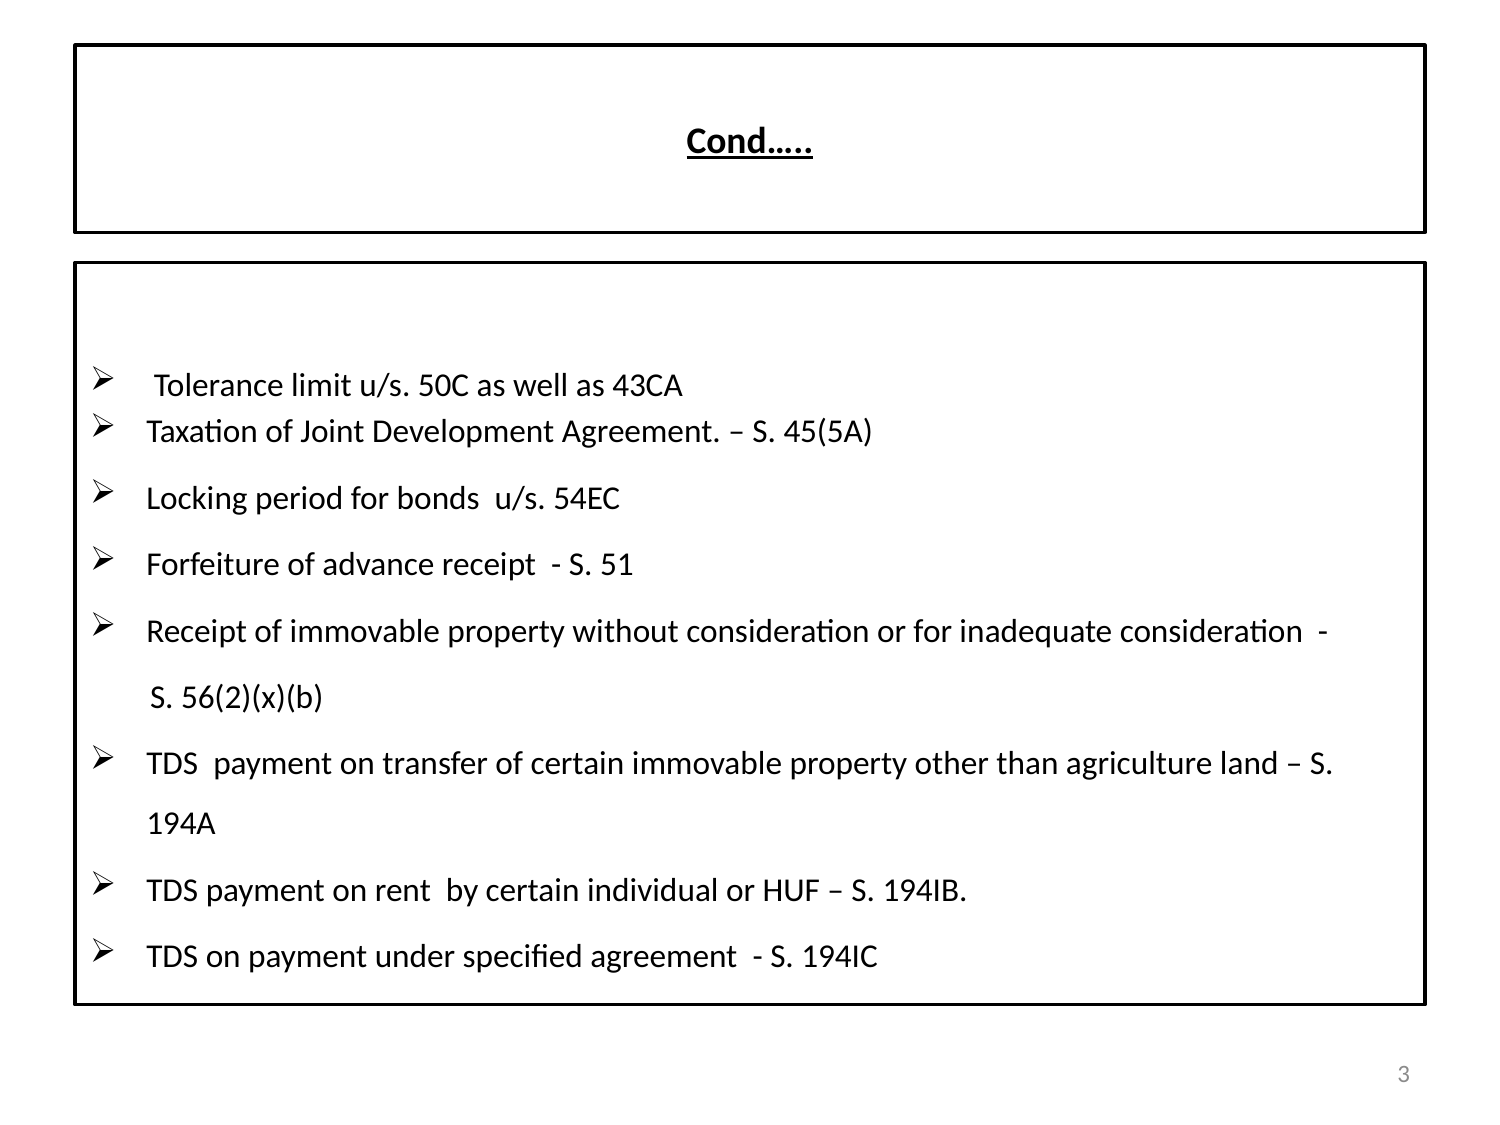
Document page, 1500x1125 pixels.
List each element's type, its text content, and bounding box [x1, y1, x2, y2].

slide_number 3 [1074, 1042, 1425, 1103]
title Cond….. [75, 45, 1425, 233]
list Tolerance limit u/s. 50C as well as 43CA Taxation of Joint Development Agreement. – S. 45(5A) Locking period for bonds u/s. 54EC Forfeiture of advance receipt - S. 51 Receipt of immovable property without consideration or for inadequate consideration - S. 56(2)(x)(b) TDS payment on transfer of certain immovable property other than agriculture land – S. 194A TDS payment on rent by certain individual or HUF – S. 194IB. TDS on payment under specified agreement - S. 194IC [75, 262, 1425, 1005]
